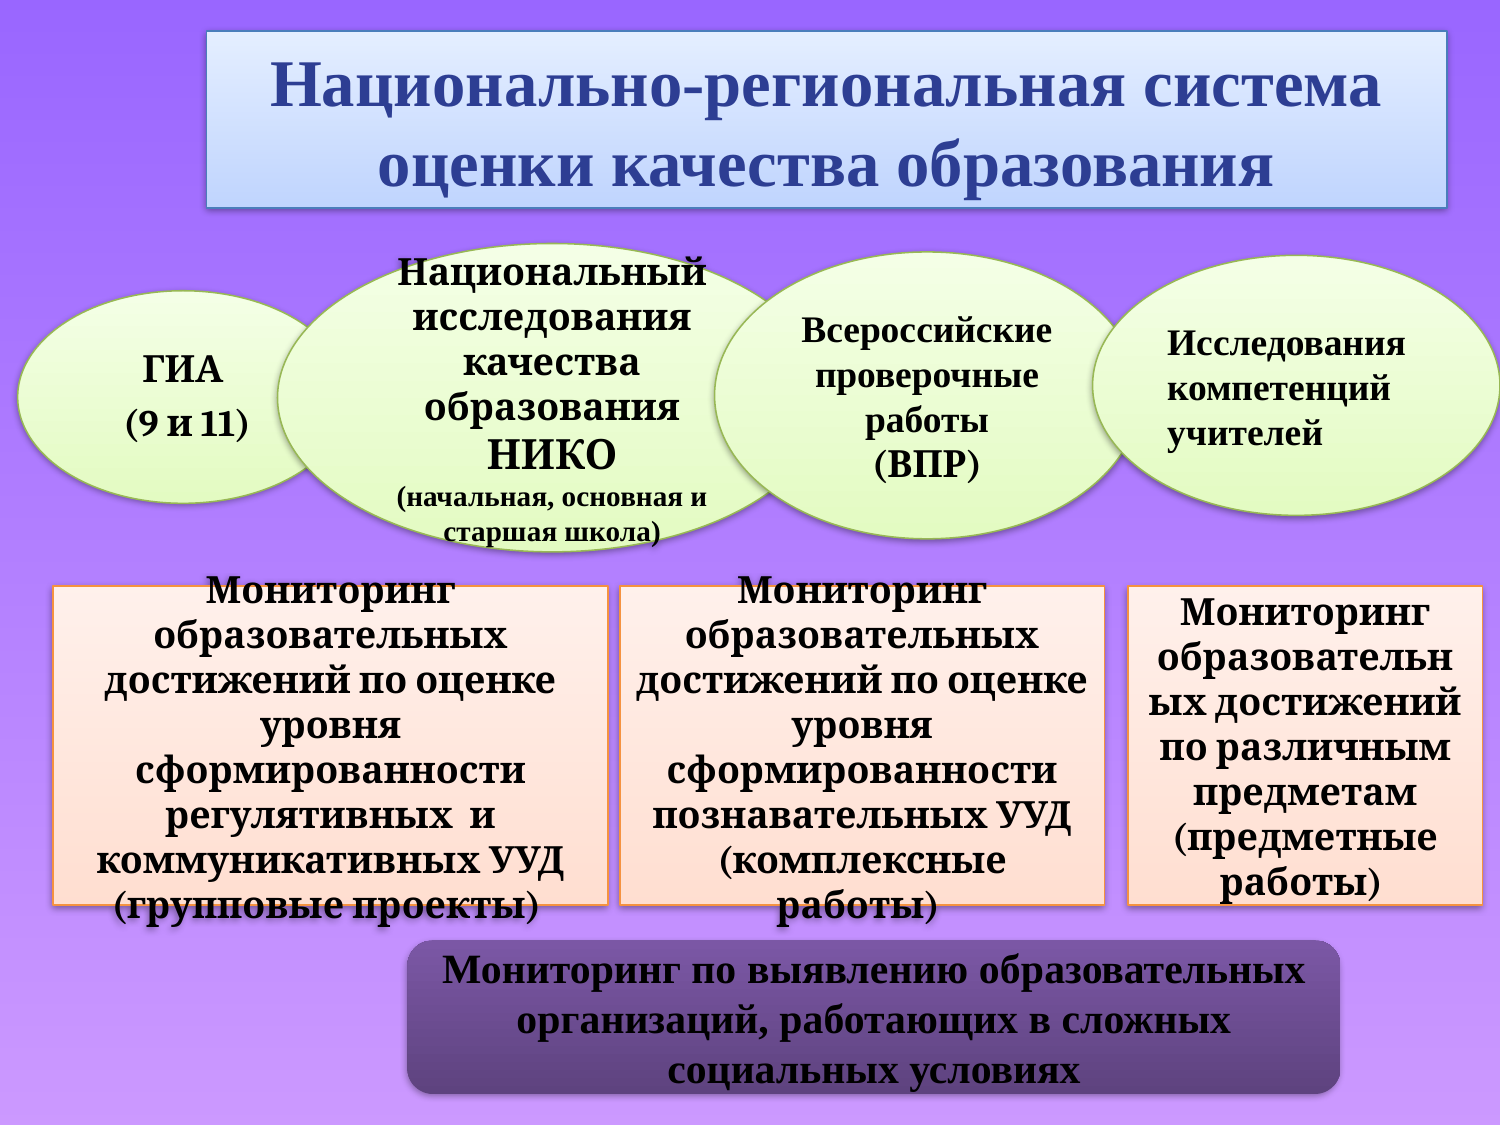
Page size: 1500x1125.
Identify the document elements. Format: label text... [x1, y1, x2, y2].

text_box Мониторинг образовательных достижений по оценке уровня сформированности познавательных УУД (комплексные работы) [619, 585, 1105, 906]
text_box ГИА (9 и 11) [16, 289, 305, 505]
text_box Мониторинг образовательных достижений по различным предметам (предметные работы) [1127, 585, 1483, 906]
text_box Мониторинг по выявлению образовательных организаций, работающих в сложных социальных условиях [407, 940, 1341, 1094]
text_box Мониторинг образовательных достижений по оценке уровня сформированности регулятивных и коммуникативных УУД (групповые проекты) [52, 585, 609, 906]
text_box Национально-региональная система оценки качества образования [206, 30, 1448, 209]
text_box Всероссийские проверочные работы (ВПР) [713, 251, 1118, 540]
text_box Национальный исследования качества образования НИКО (начальная, основная и старшая школа) [276, 242, 765, 553]
text_box Исследования компетенций учителей [1091, 254, 1500, 517]
